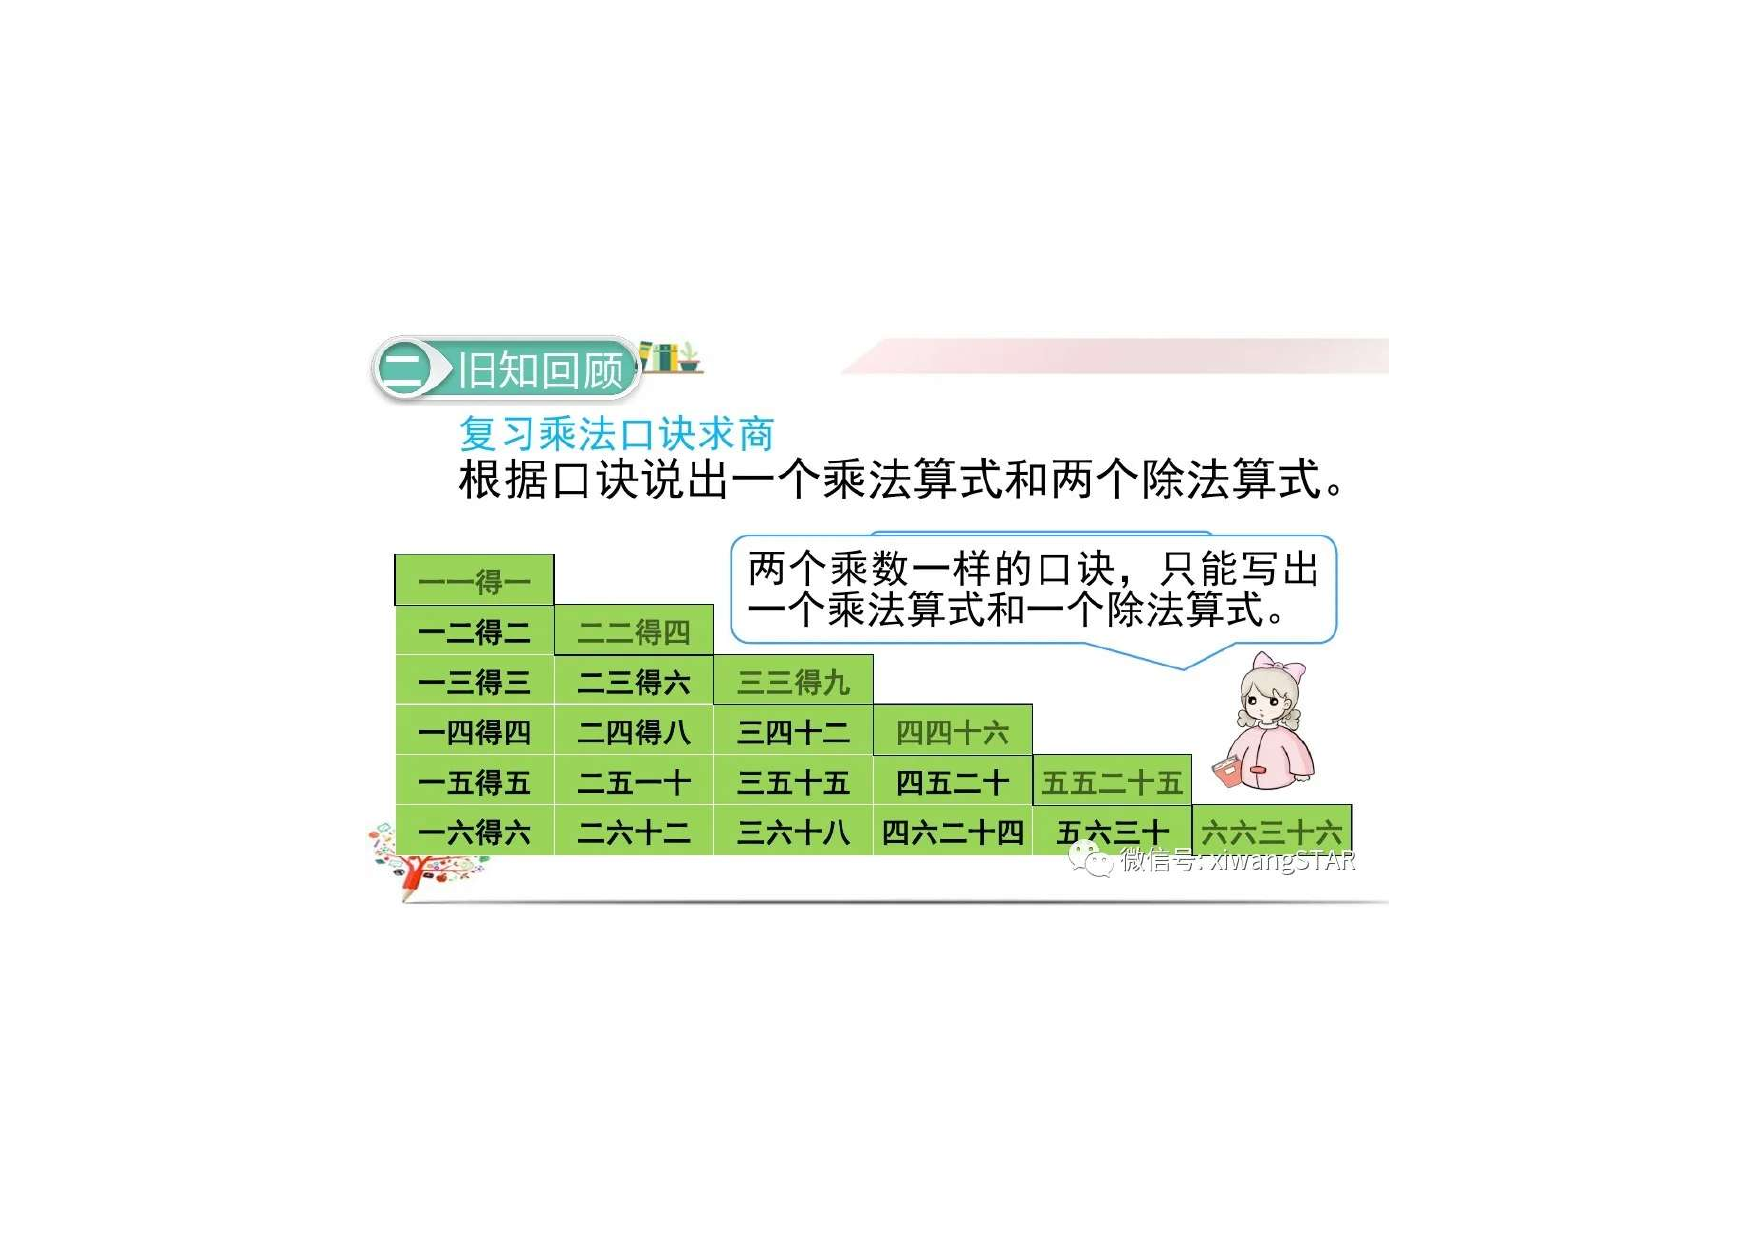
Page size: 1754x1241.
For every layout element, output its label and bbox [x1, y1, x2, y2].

picture [365, 331, 1389, 908]
